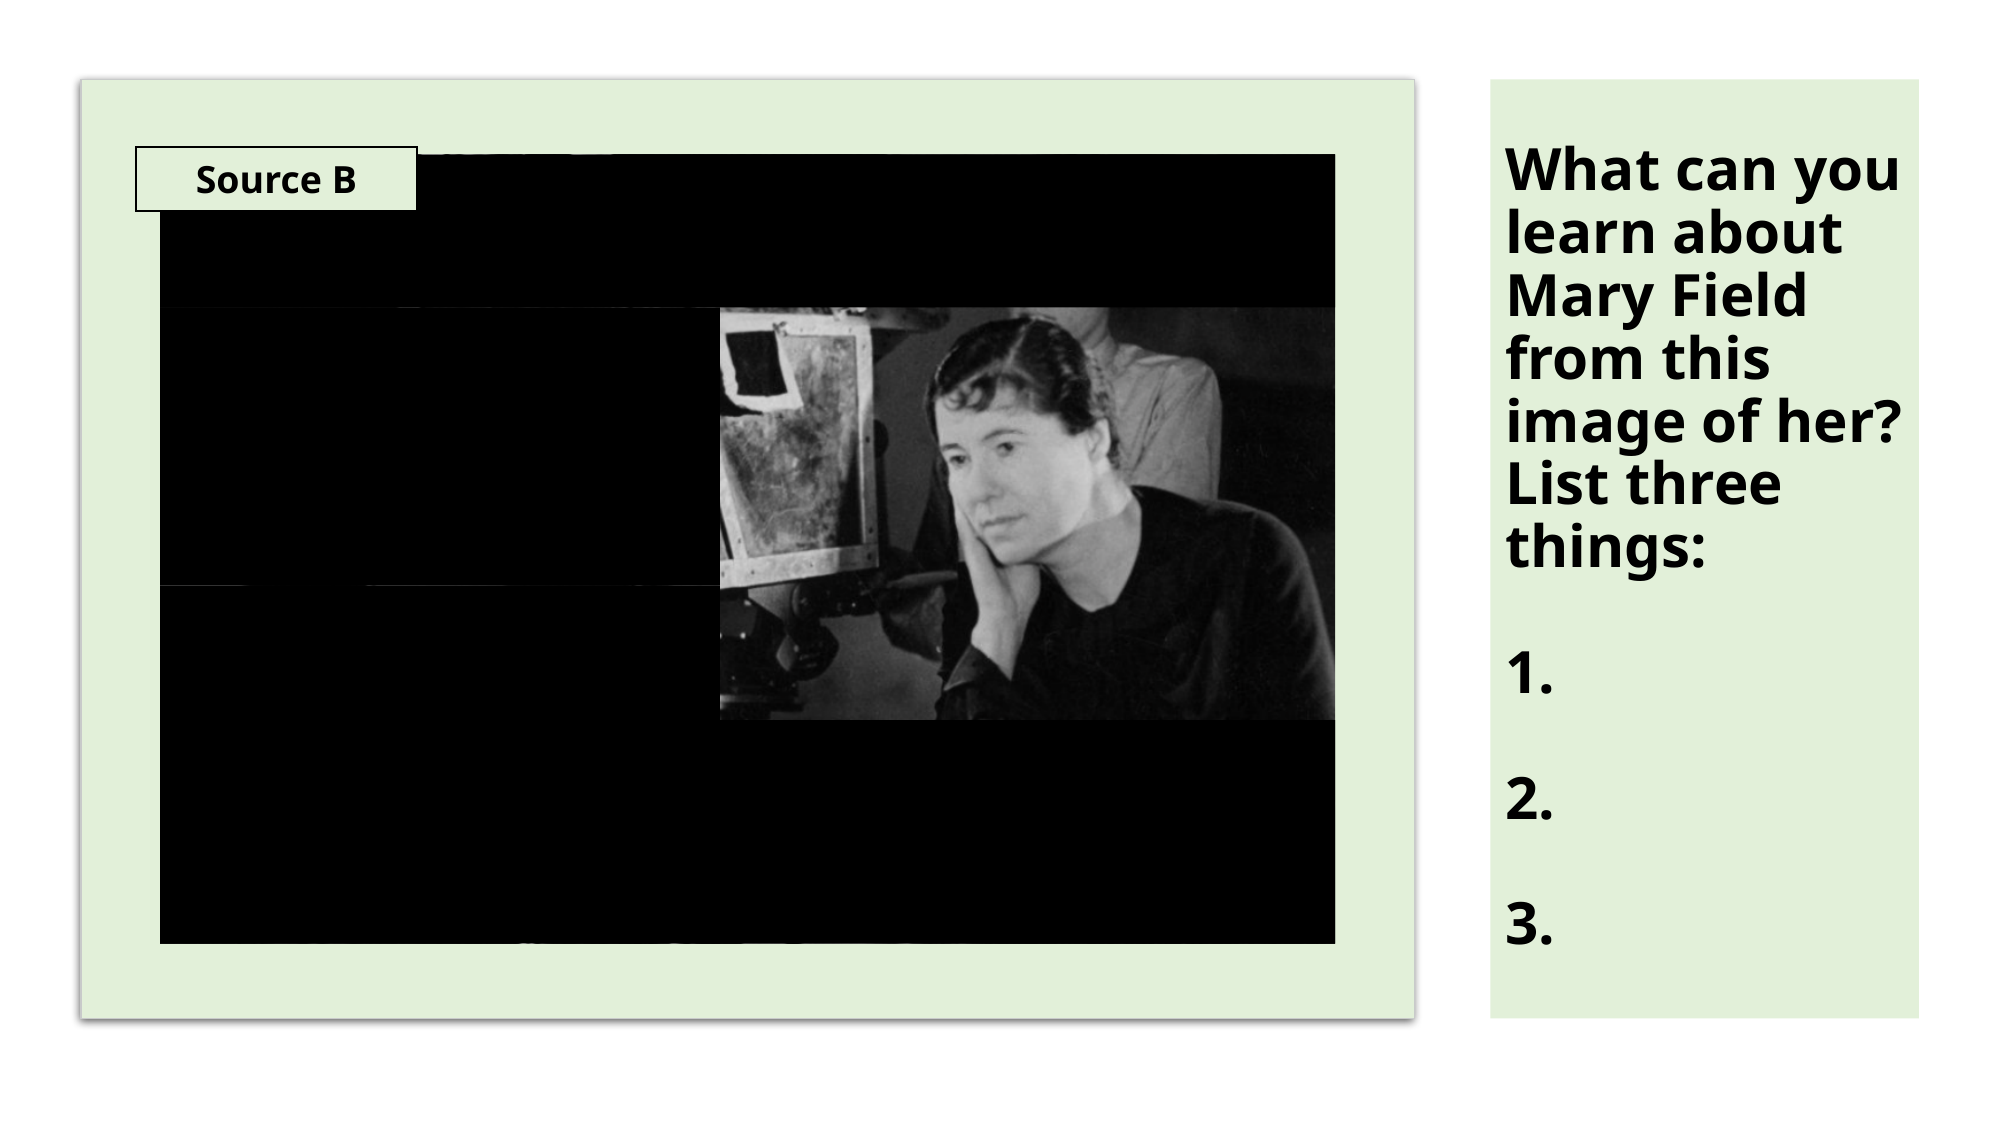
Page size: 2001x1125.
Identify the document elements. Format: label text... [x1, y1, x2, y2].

text_box Source B [135, 146, 418, 211]
picture [160, 154, 1336, 944]
title What can you learn about Mary Field from this image of her? List three things: 1. 2. 3. [1490, 79, 1919, 1019]
text_box [80, 79, 1415, 1019]
